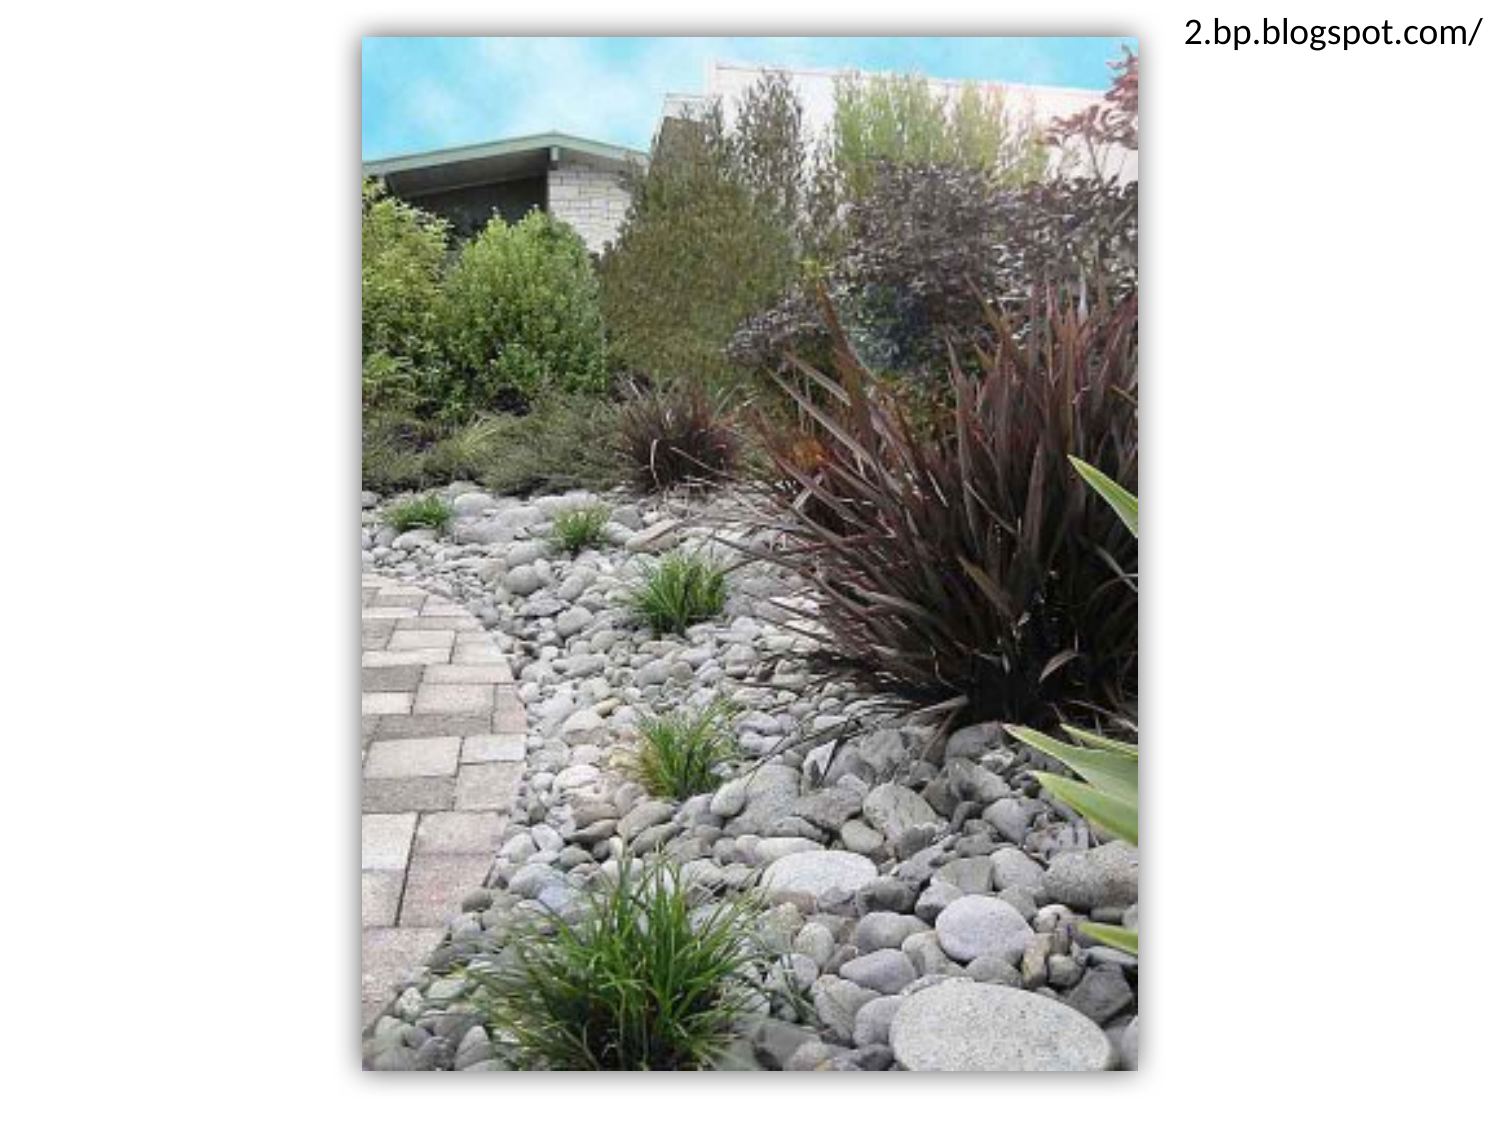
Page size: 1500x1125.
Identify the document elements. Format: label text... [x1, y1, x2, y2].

picture [362, 37, 1138, 1071]
text_box 2.bp.blogspot.com/ [1169, 0, 1499, 60]
